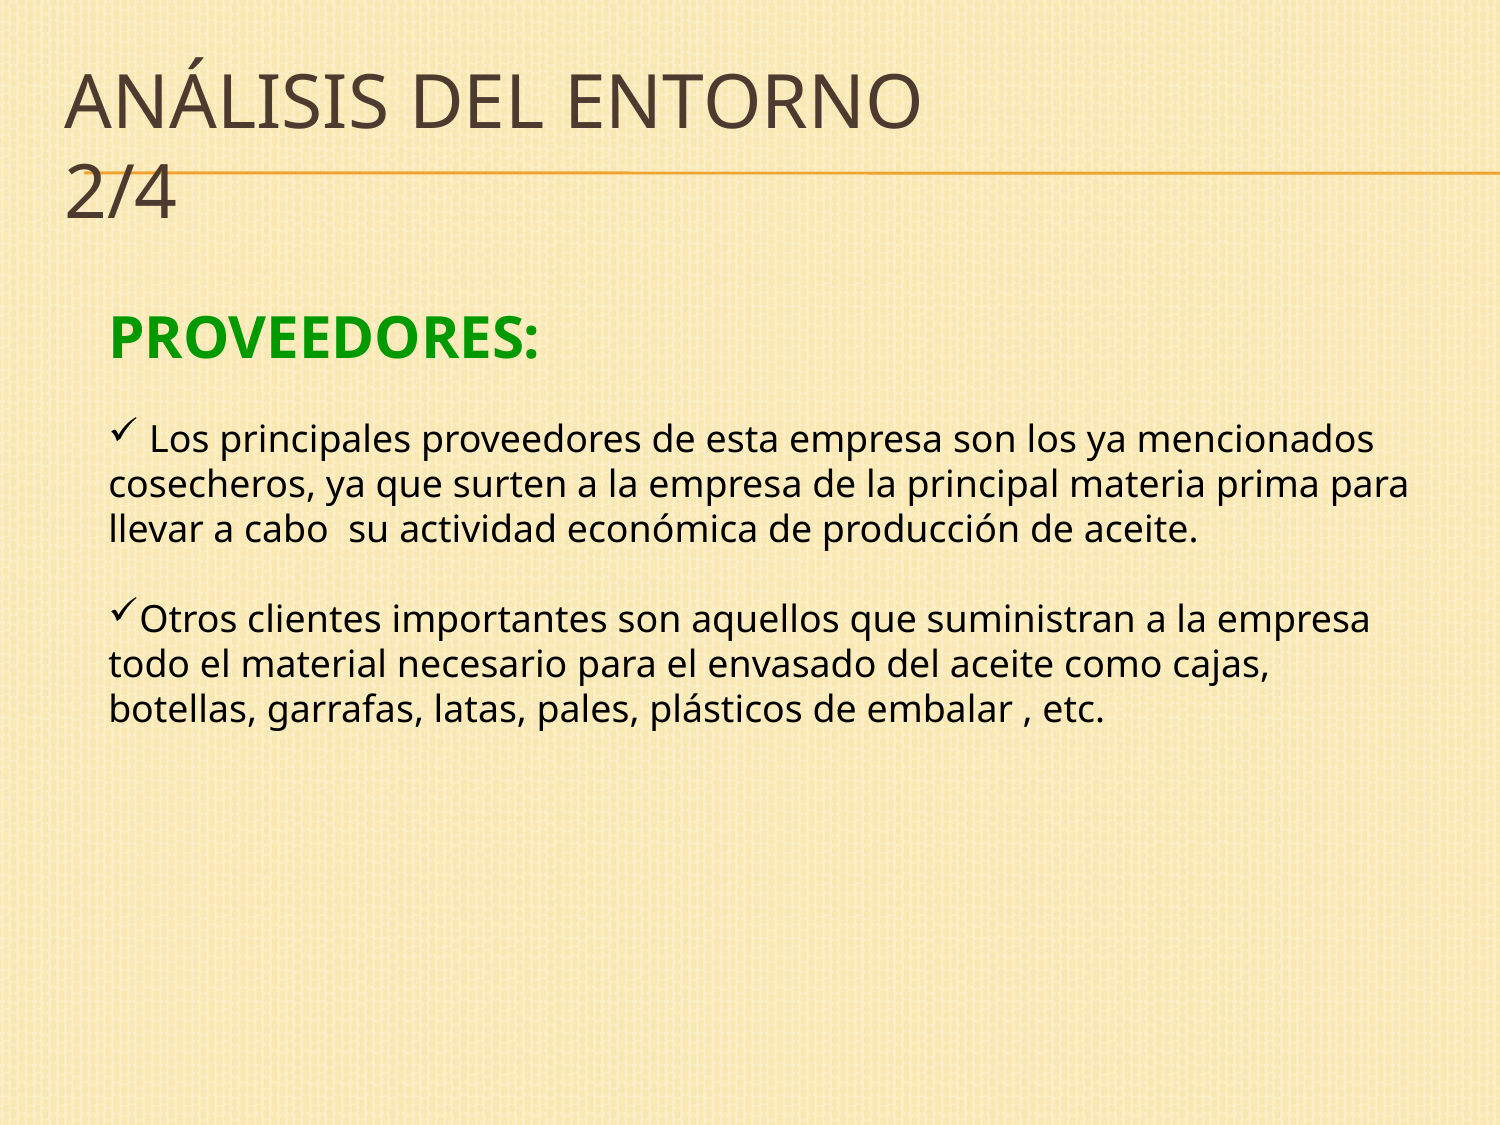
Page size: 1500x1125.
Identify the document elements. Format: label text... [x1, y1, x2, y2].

text_box PROVEEDORES: Los principales proveedores de esta empresa son los ya mencionados cosecheros, ya que surten a la empresa de la principal materia prima para llevar a cabo su actividad económica de producción de aceite. Otros clientes importantes son aquellos que suministran a la empresa todo el material necesario para el envasado del aceite como cajas, botellas, garrafas, latas, pales, plásticos de embalar , etc. [93, 292, 1430, 738]
title Análisis del entorno 2/4 [49, 75, 1475, 213]
